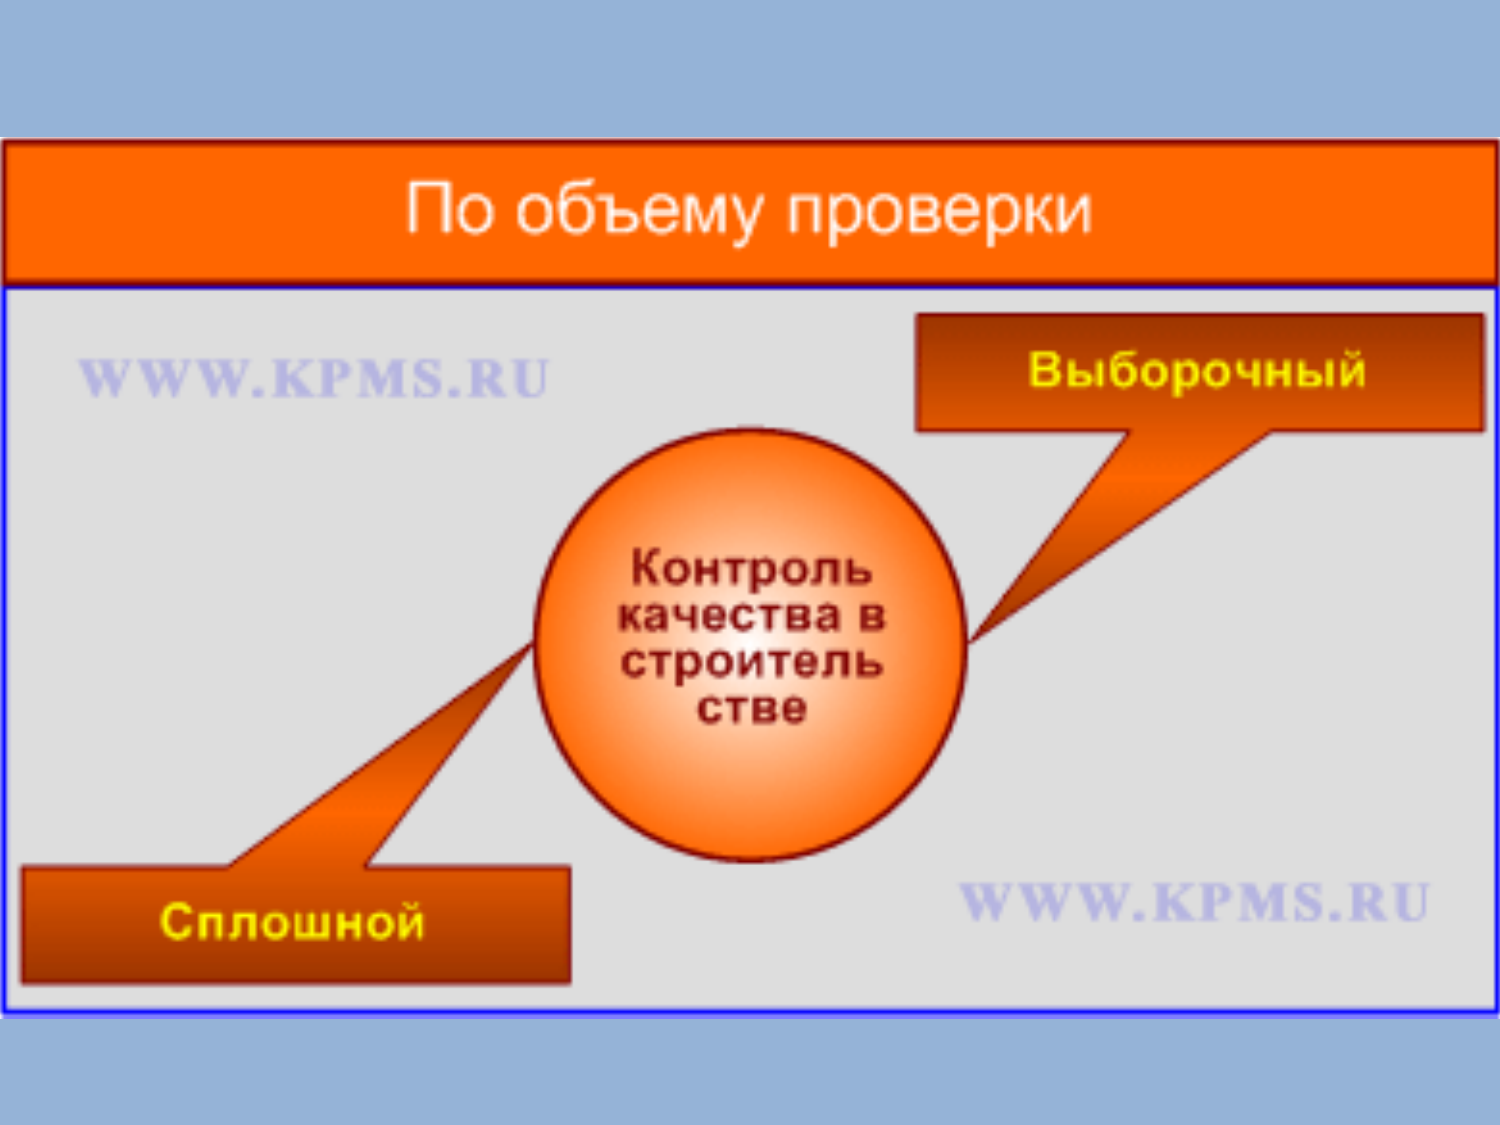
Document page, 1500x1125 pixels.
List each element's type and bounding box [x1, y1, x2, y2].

picture [0, 136, 1500, 1019]
